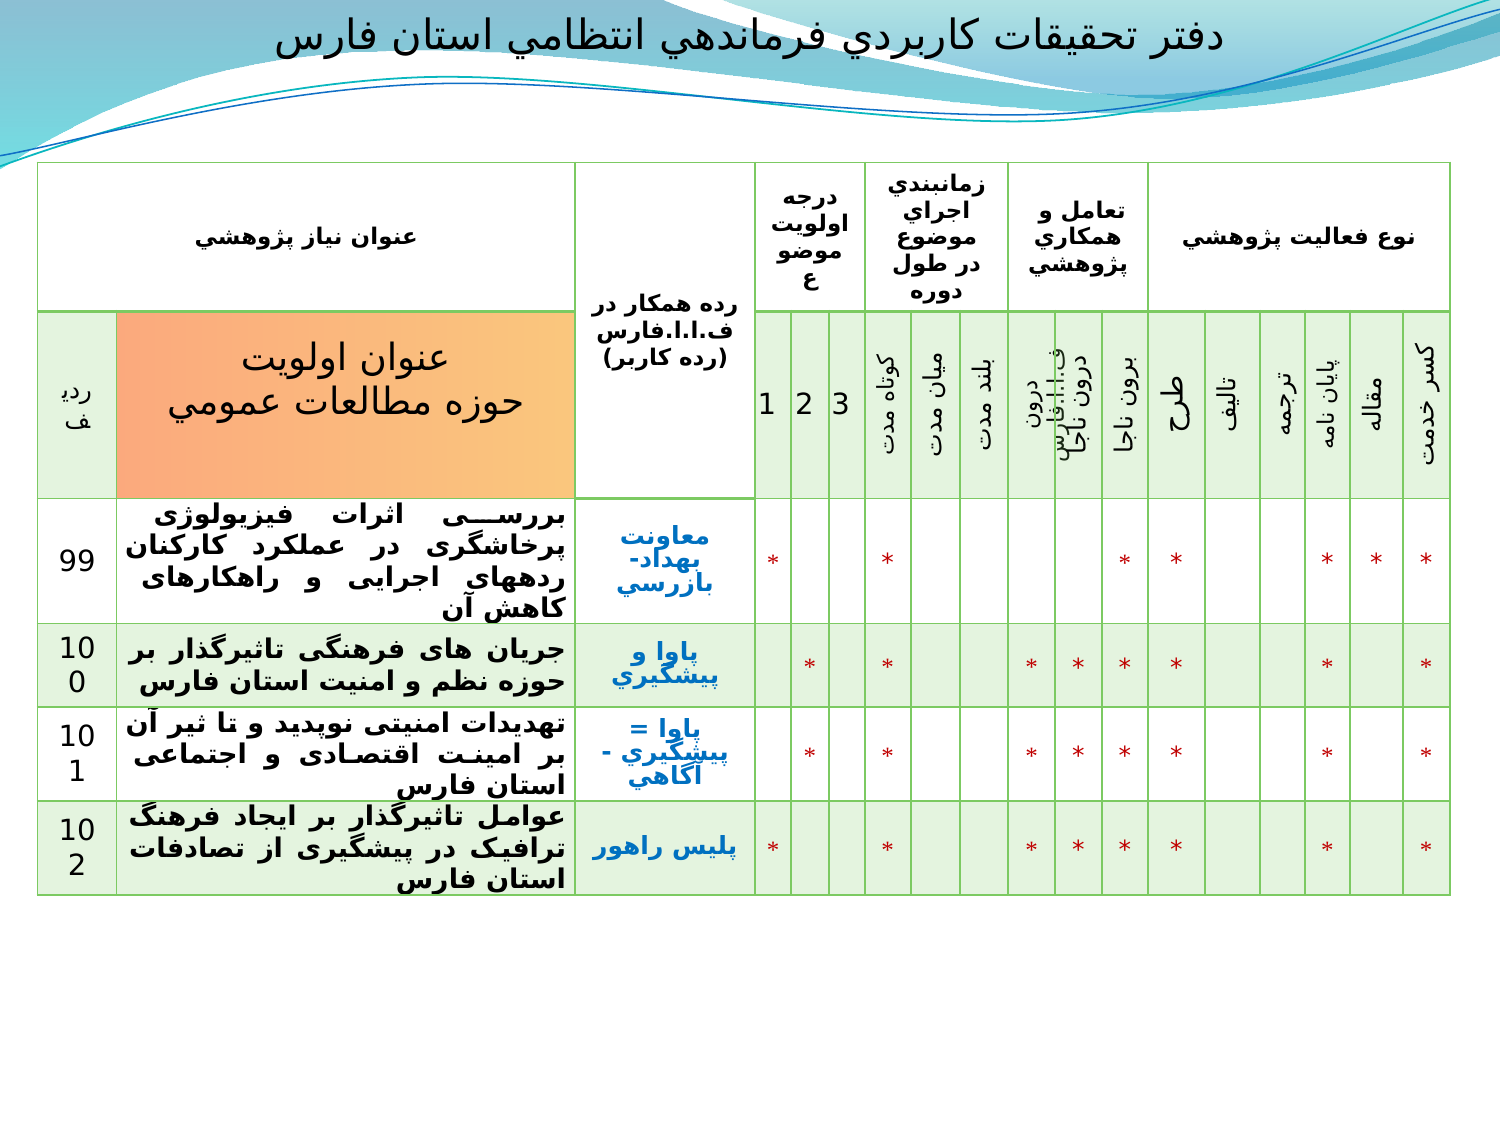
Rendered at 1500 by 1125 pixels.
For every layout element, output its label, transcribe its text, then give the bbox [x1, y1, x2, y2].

table_cell * [756, 499, 790, 623]
table_cell 102 [38, 802, 116, 894]
table_cell * [1306, 499, 1349, 623]
table_cell * [1103, 708, 1147, 800]
text_box دفتر تحقيقات كاربردي فرماندهي انتظامي استان فارس [0, 0, 1500, 65]
table_cell * [1056, 708, 1101, 800]
table_header درجه اولويت موضوع [756, 163, 864, 310]
table_cell [1206, 499, 1259, 623]
table_header زمانبندي اجراي موضوع در طول دوره [866, 163, 1007, 310]
table_cell [1206, 802, 1259, 894]
table_cell * [1009, 802, 1054, 894]
table_cell رديف [38, 313, 116, 498]
table_cell * [792, 708, 828, 800]
table_cell عنوان اولويت حوزه مطالعات عمومي [117, 313, 574, 498]
table_cell ميان مدت [912, 313, 959, 498]
table_cell [912, 499, 959, 623]
table_cell [1206, 708, 1259, 800]
table_cell معاونت بهداد- بازرسي [576, 500, 754, 623]
table_cell * [1009, 708, 1054, 800]
table_cell پاوا و پيشگيري [576, 624, 754, 706]
table_cell * [1404, 708, 1449, 800]
table_cell * [1404, 802, 1449, 894]
table_cell 2 [792, 313, 828, 498]
table_cell [961, 708, 1007, 800]
table_cell * [756, 802, 790, 894]
table_cell [792, 499, 828, 623]
table_cell [830, 802, 864, 894]
table_cell تهدیدات امنیتی نوپدید و تا ثیر آن بر امینت اقتصادی و اجتماعی استان فارس [117, 708, 574, 800]
table_cell * [1103, 499, 1147, 623]
table_cell كسر خدمت [1404, 313, 1449, 498]
table_cell * [1149, 802, 1204, 894]
table_cell [961, 802, 1007, 894]
table_cell بررسی اثرات فیزیولوژی پرخاشگری در عملکرد کارکنان رده­های اجرایی و راهکارهای کاهش آن [117, 499, 574, 623]
table_cell [1351, 624, 1402, 706]
table_cell * [1306, 708, 1349, 800]
table_cell 100 [38, 624, 116, 706]
table_cell درون ناجا [1056, 313, 1101, 498]
table_cell [1261, 624, 1304, 706]
table_header نوع فعاليت پژوهشي [1149, 163, 1449, 310]
table_cell [1206, 624, 1259, 706]
table_cell * [792, 624, 828, 706]
table_cell [830, 624, 864, 706]
table_cell [912, 802, 959, 894]
table_cell 101 [38, 708, 116, 800]
table_cell ترجمه [1261, 313, 1304, 498]
table_cell مقاله [1351, 313, 1402, 498]
table_cell [961, 499, 1007, 623]
table_cell * [1306, 802, 1349, 894]
table_cell درون ف.ا.ا.فارس [1009, 313, 1054, 498]
table_cell 3 [830, 313, 864, 498]
table_cell * [1103, 624, 1147, 706]
table_cell پليس راهور [576, 802, 754, 894]
table_cell * [866, 802, 910, 894]
table_cell * [1404, 499, 1449, 623]
table_cell عوامل تاثیرگذار بر ایجاد فرهنگ ترافیک در پیشگیری از تصادفات استان فارس [117, 802, 574, 894]
table_cell [830, 708, 864, 800]
table_cell * [1306, 624, 1349, 706]
table_cell 1 [756, 313, 790, 498]
table_cell بلند مدت [961, 313, 1007, 498]
table_cell كوتاه مدت [866, 313, 910, 498]
table_cell * [1149, 708, 1204, 800]
table_cell پايان نامه [1306, 313, 1349, 498]
table_cell تاليف [1206, 313, 1259, 498]
table_cell برون ناجا [1103, 313, 1147, 498]
table_cell جریان های فرهنگی تاثیرگذار بر حوزه نظم و امنیت استان فارس [117, 624, 574, 706]
table_cell [756, 624, 790, 706]
table_cell * [1149, 499, 1204, 623]
table_cell * [1404, 624, 1449, 706]
table_cell [1261, 708, 1304, 800]
table_cell [1261, 802, 1304, 894]
table_cell * [1103, 802, 1147, 894]
table_cell [912, 708, 959, 800]
table_cell پاوا = پيشگيري - آگاهي [576, 708, 754, 800]
table_cell * [1149, 624, 1204, 706]
table_cell [756, 708, 790, 800]
table_cell [1009, 499, 1054, 623]
table_header تعامل و همكاري پژوهشي [1009, 163, 1147, 310]
table_cell [1351, 708, 1402, 800]
table_cell [1351, 802, 1402, 894]
table_cell * [1009, 624, 1054, 706]
table_cell [961, 624, 1007, 706]
table_cell [1261, 499, 1304, 623]
table_cell * [1351, 499, 1402, 623]
table_header عنوان نياز پژوهشي [38, 163, 574, 310]
table_cell [912, 624, 959, 706]
table_cell [792, 802, 828, 894]
table_cell * [1056, 802, 1101, 894]
table_cell * [866, 708, 910, 800]
table_cell طرح [1149, 313, 1204, 498]
table_cell 99 [38, 499, 116, 623]
table_cell [830, 499, 864, 623]
table_cell [1056, 499, 1101, 623]
table_cell * [866, 624, 910, 706]
table_cell * [1056, 624, 1101, 706]
table_cell * [866, 499, 910, 623]
table_header رده همكار در ف.ا.ا.فارس (رده كاربر) [576, 163, 754, 497]
